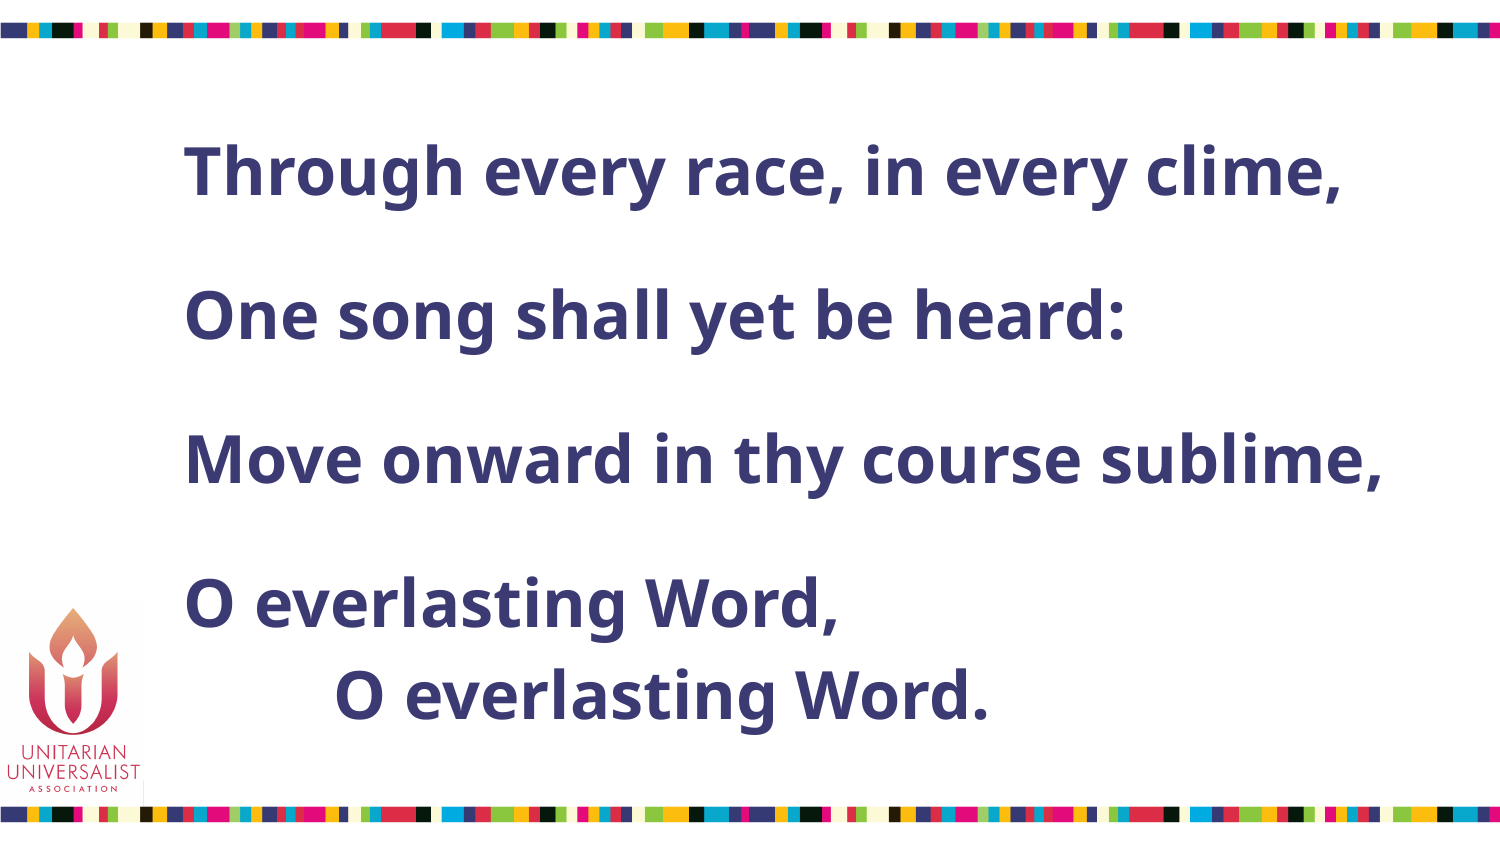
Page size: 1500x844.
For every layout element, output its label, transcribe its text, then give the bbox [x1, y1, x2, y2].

text_box Through every race, in every clime, One song shall yet be heard: Move onward in thy course sublime, O everlasting Word, O everlasting Word. [168, 101, 1490, 748]
picture [0, 600, 1500, 824]
picture [0, 22, 1500, 40]
